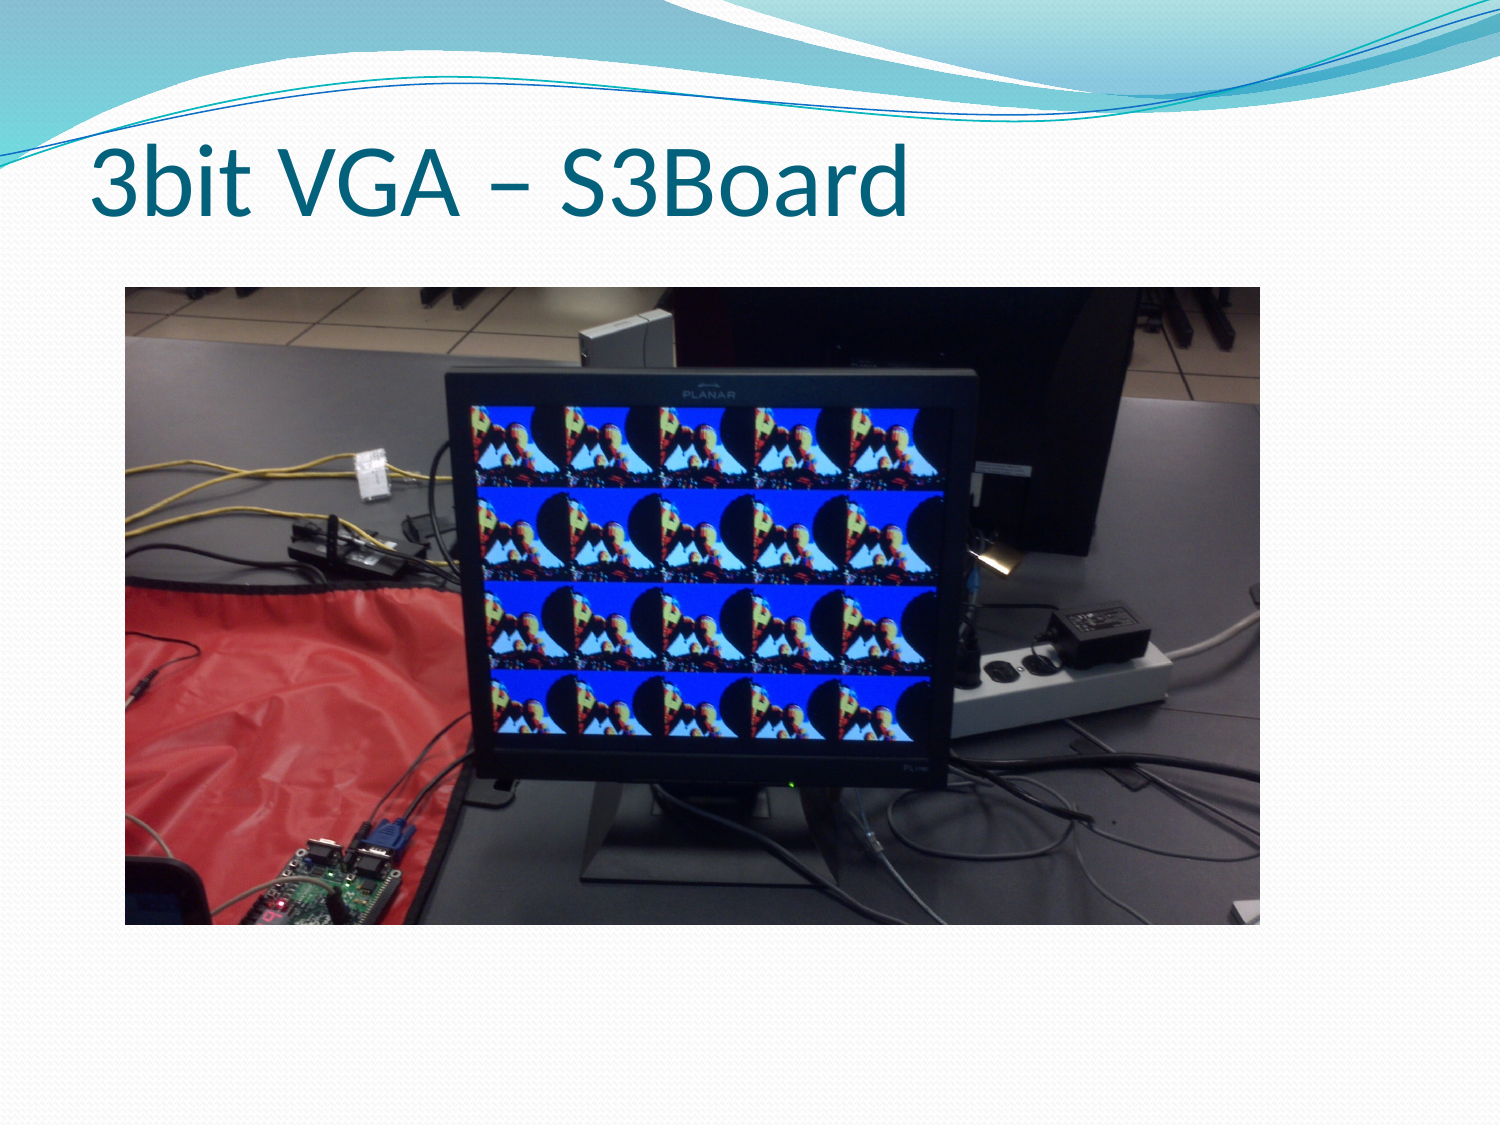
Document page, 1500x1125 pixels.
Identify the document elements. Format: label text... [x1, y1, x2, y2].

title 3bit VGA – S3Board [87, 50, 1438, 238]
picture [124, 287, 1261, 926]
